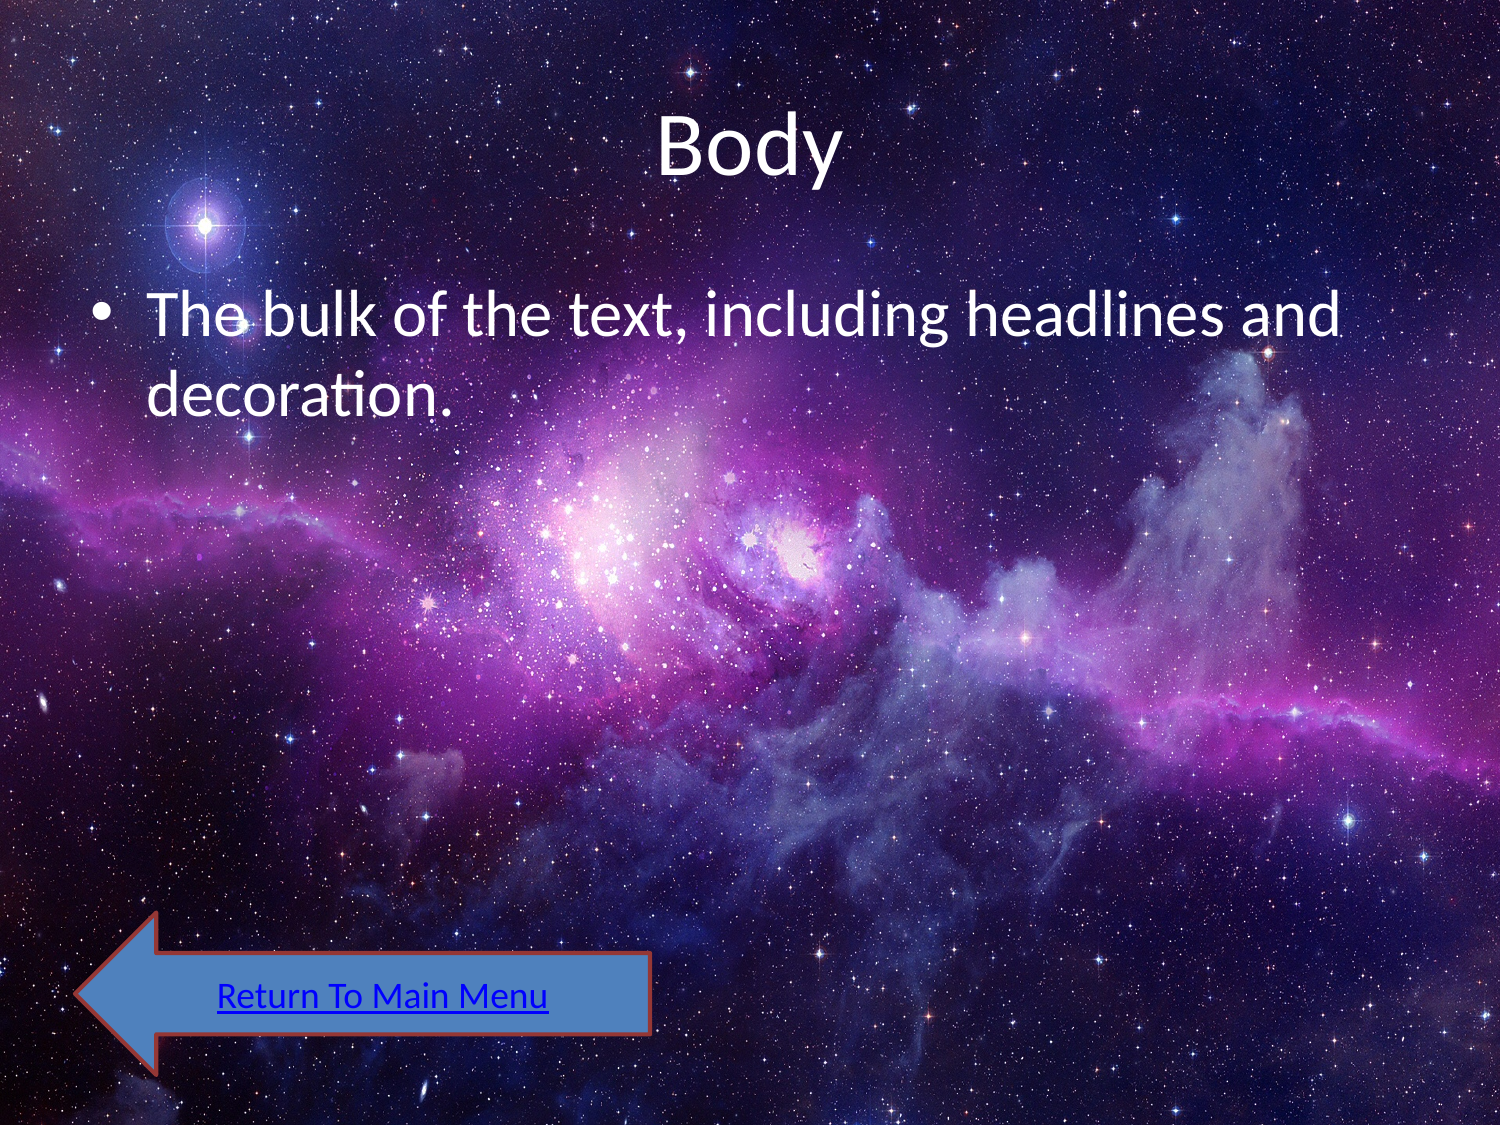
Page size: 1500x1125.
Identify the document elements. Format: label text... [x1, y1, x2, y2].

text_box Return To Main Menu [72, 910, 653, 1077]
list The bulk of the text, including headlines and decoration. [75, 262, 1425, 1005]
title Body [75, 45, 1425, 233]
picture [0, 0, 1500, 1125]
